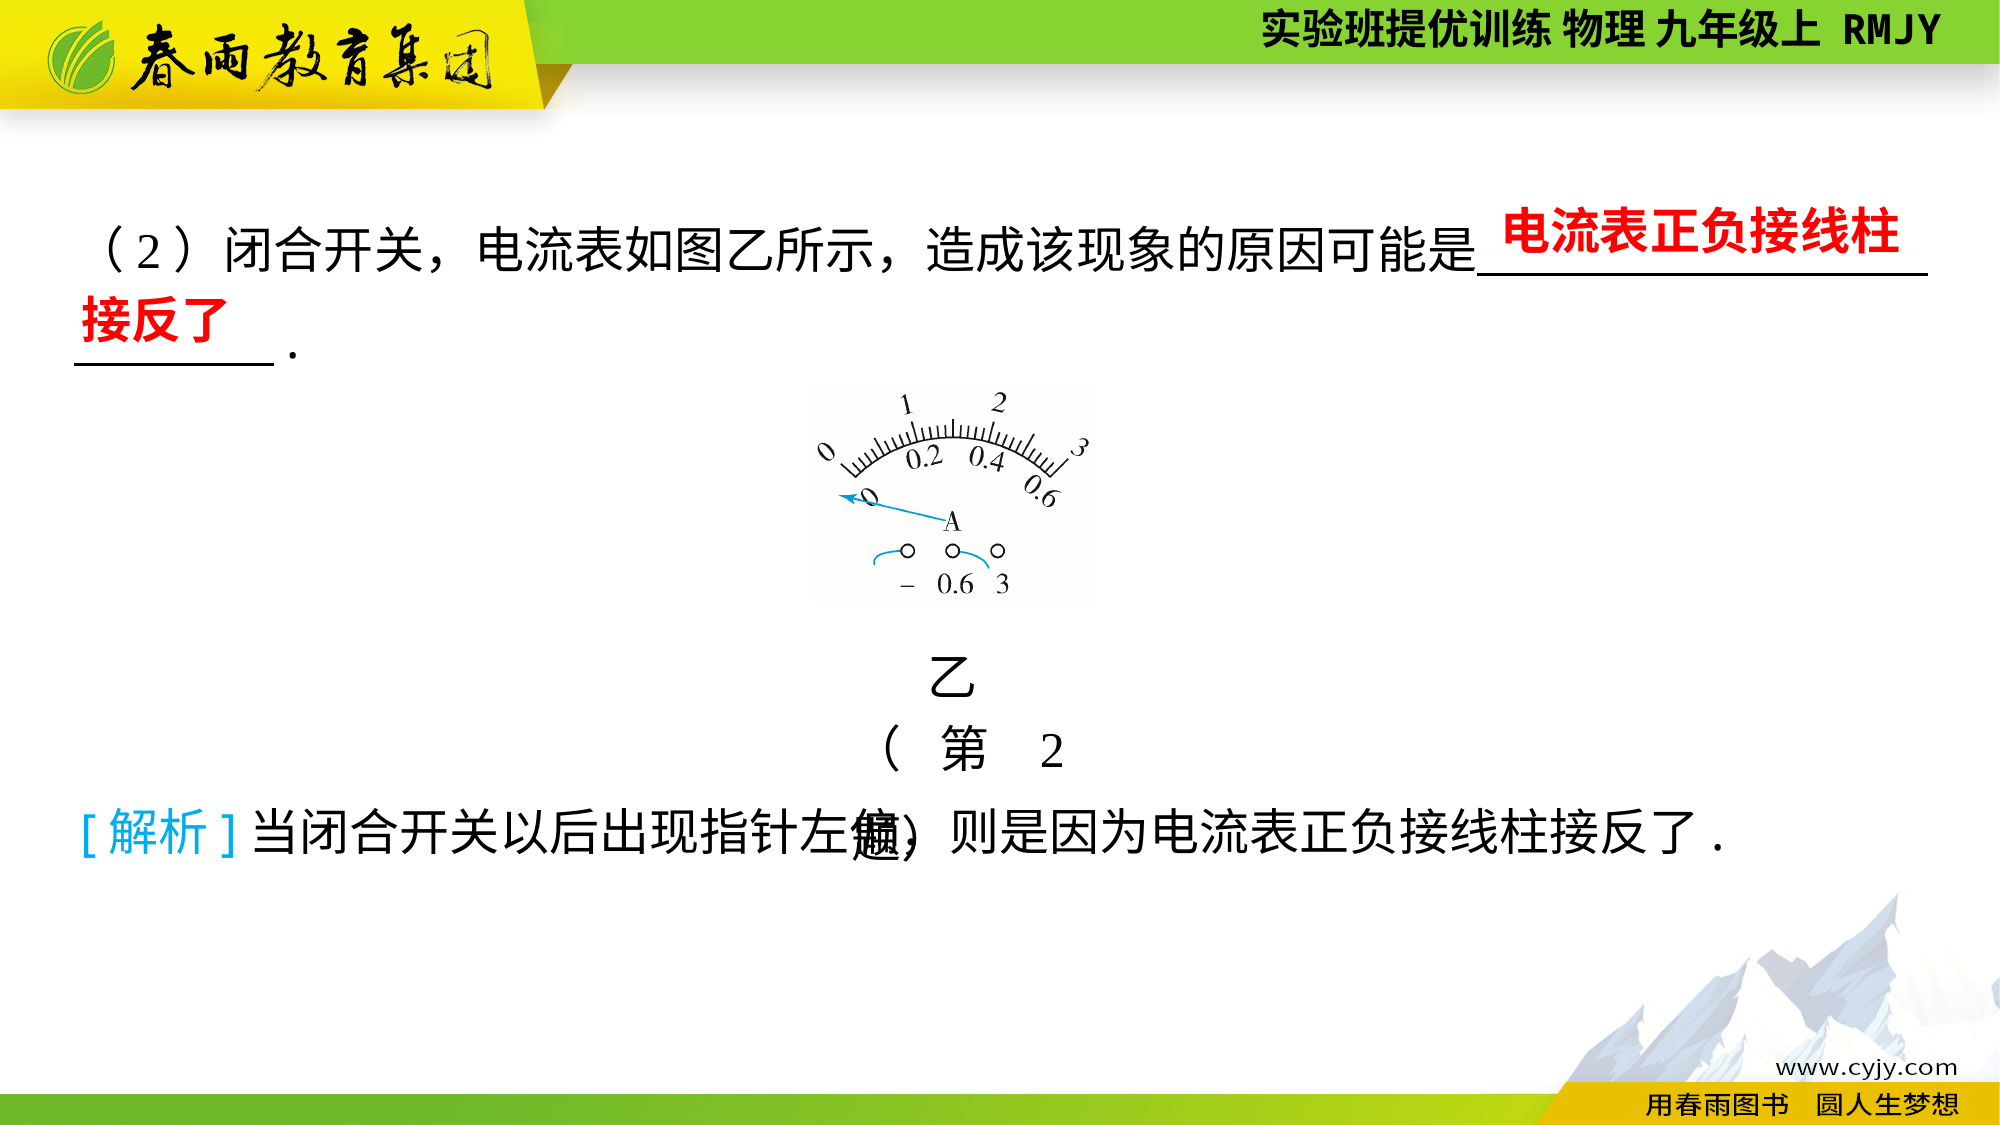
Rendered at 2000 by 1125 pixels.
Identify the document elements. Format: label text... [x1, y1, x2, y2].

text_box [解析]当闭合开关以后出现指针左偏，则是因为电流表正负接线柱接反了. [65, 763, 1950, 869]
text_box 电流表正负接线柱 [1485, 191, 1915, 267]
text_box 乙 [912, 610, 994, 680]
picture [0, 0, 2000, 1125]
list （2）闭合开关，电流表如图乙所示，造成该现象的原因可能是—————————————. [59, 181, 1944, 367]
text_box （第2题） [836, 680, 1092, 763]
text_box 接反了 [66, 281, 246, 357]
